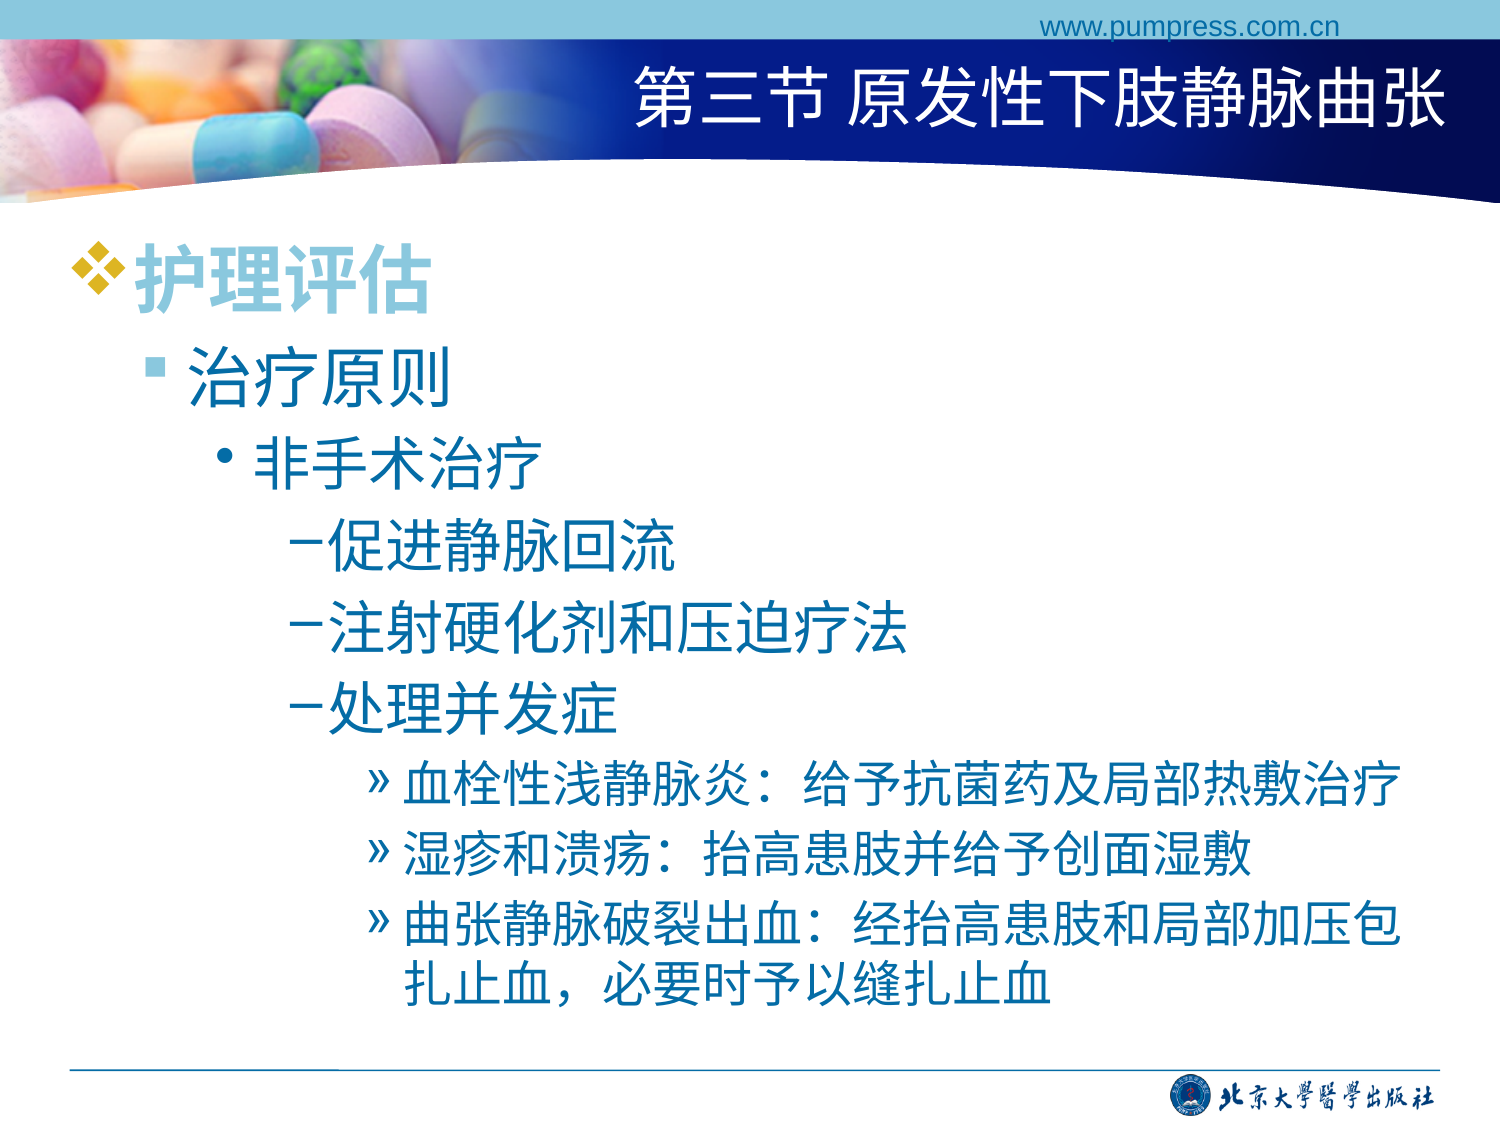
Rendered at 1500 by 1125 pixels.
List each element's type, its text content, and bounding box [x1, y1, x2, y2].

slide_number www.pumpress.com.cn [1025, 0, 1463, 38]
list 护理评估 治疗原则 非手术治疗 促进静脉回流 注射硬化剂和压迫疗法 处理并发症 血栓性浅静脉炎：给予抗菌药及局部热敷治疗 湿疹和溃疡：抬高患肢并给予创面湿敷 曲张静脉破裂出血：经抬高患肢和局部加压包扎止血，必要时予以缝扎止血 [49, 224, 1463, 1026]
picture [1170, 1074, 1436, 1118]
title 第三节 原发性下肢静脉曲张 [137, 49, 1463, 143]
picture [0, 40, 1500, 203]
